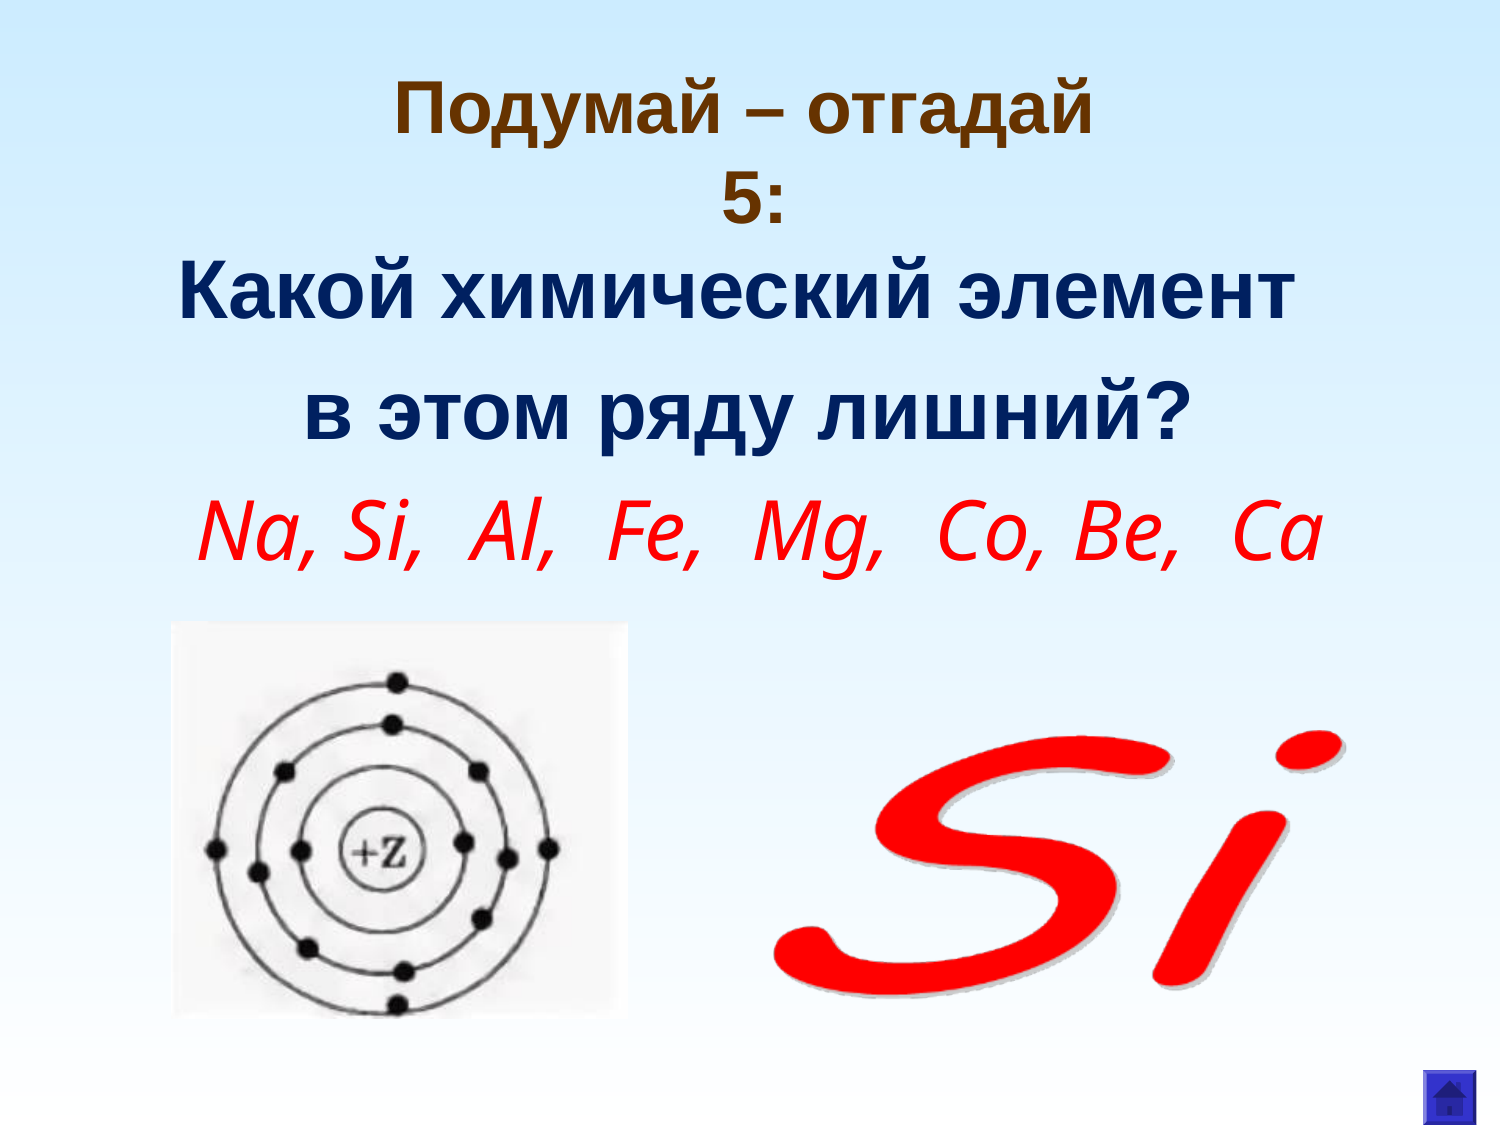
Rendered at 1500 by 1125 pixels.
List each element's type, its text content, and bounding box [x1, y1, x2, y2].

picture [773, 730, 1500, 1020]
picture [170, 621, 628, 1019]
list Какой химический элемент в этом ряду лишний? Na, Si, Al, Fe, Mg, Co, Be, Ca [74, 228, 1425, 608]
title Подумай – отгадай 5: [69, 54, 1420, 243]
text_box [1423, 1070, 1477, 1125]
